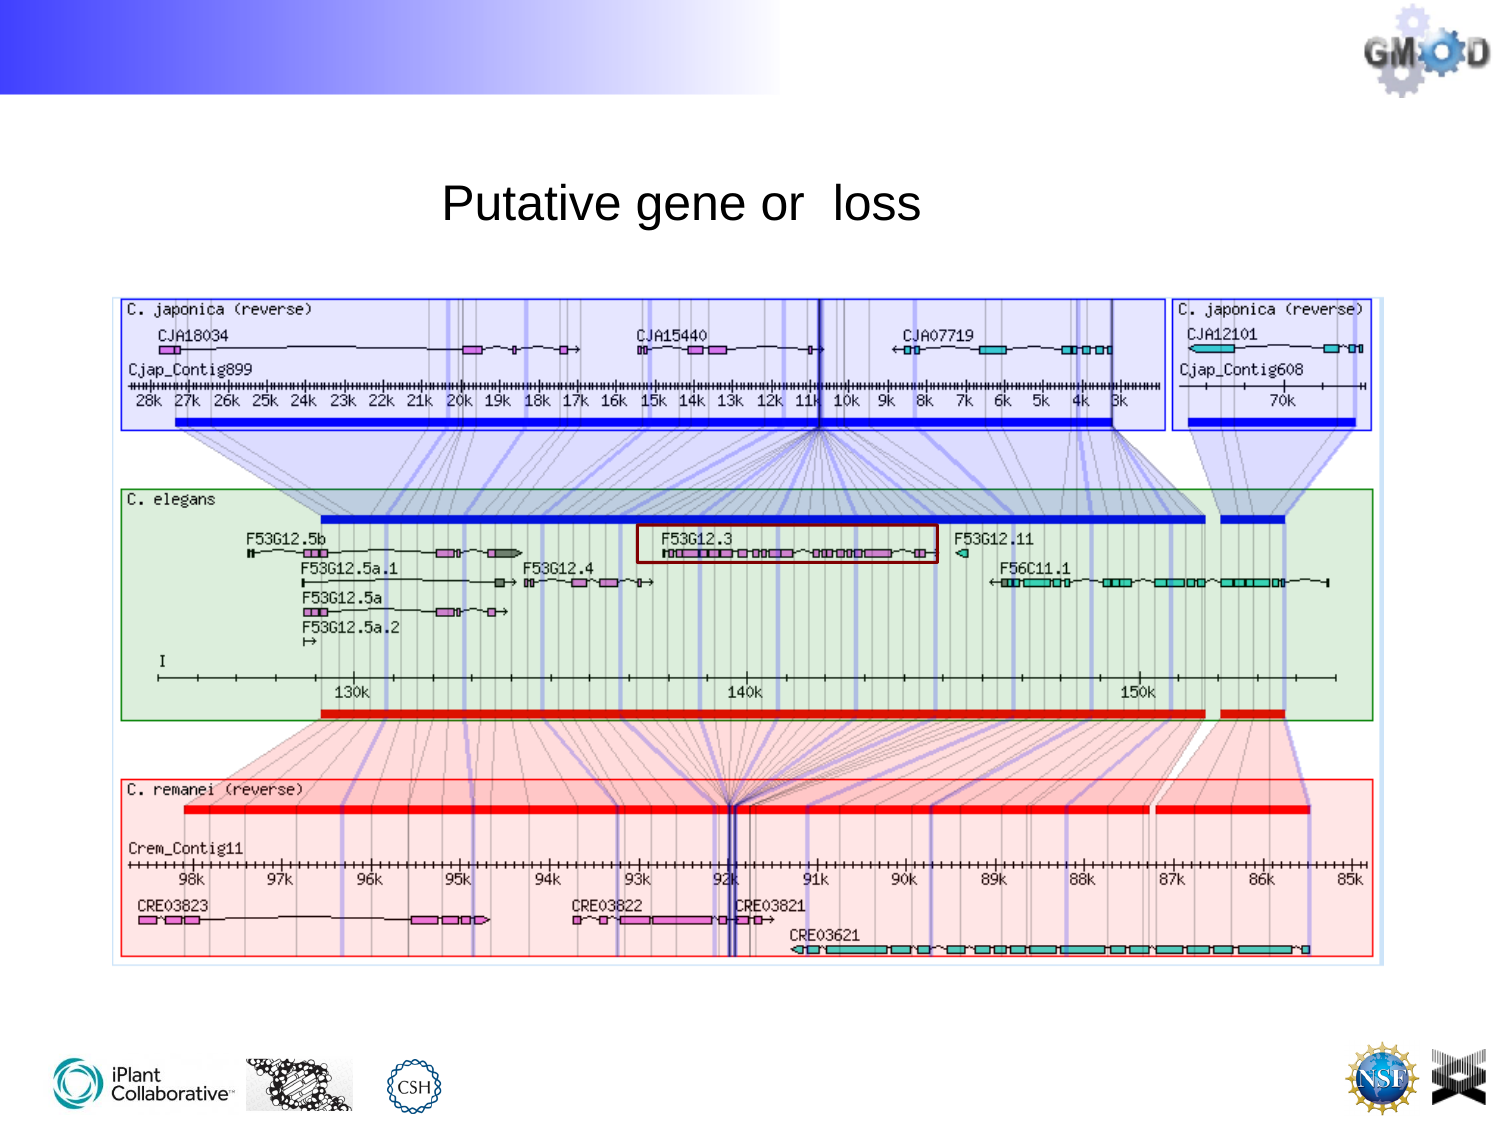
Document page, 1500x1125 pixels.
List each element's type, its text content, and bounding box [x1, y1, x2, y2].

picture [39, 1053, 240, 1115]
text_box [0, 0, 1497, 98]
picture [1431, 1049, 1487, 1105]
picture [246, 1056, 353, 1113]
picture [1344, 1040, 1420, 1116]
picture [382, 1054, 442, 1116]
picture [112, 287, 1384, 972]
text_box Putative gene or loss [426, 162, 952, 238]
